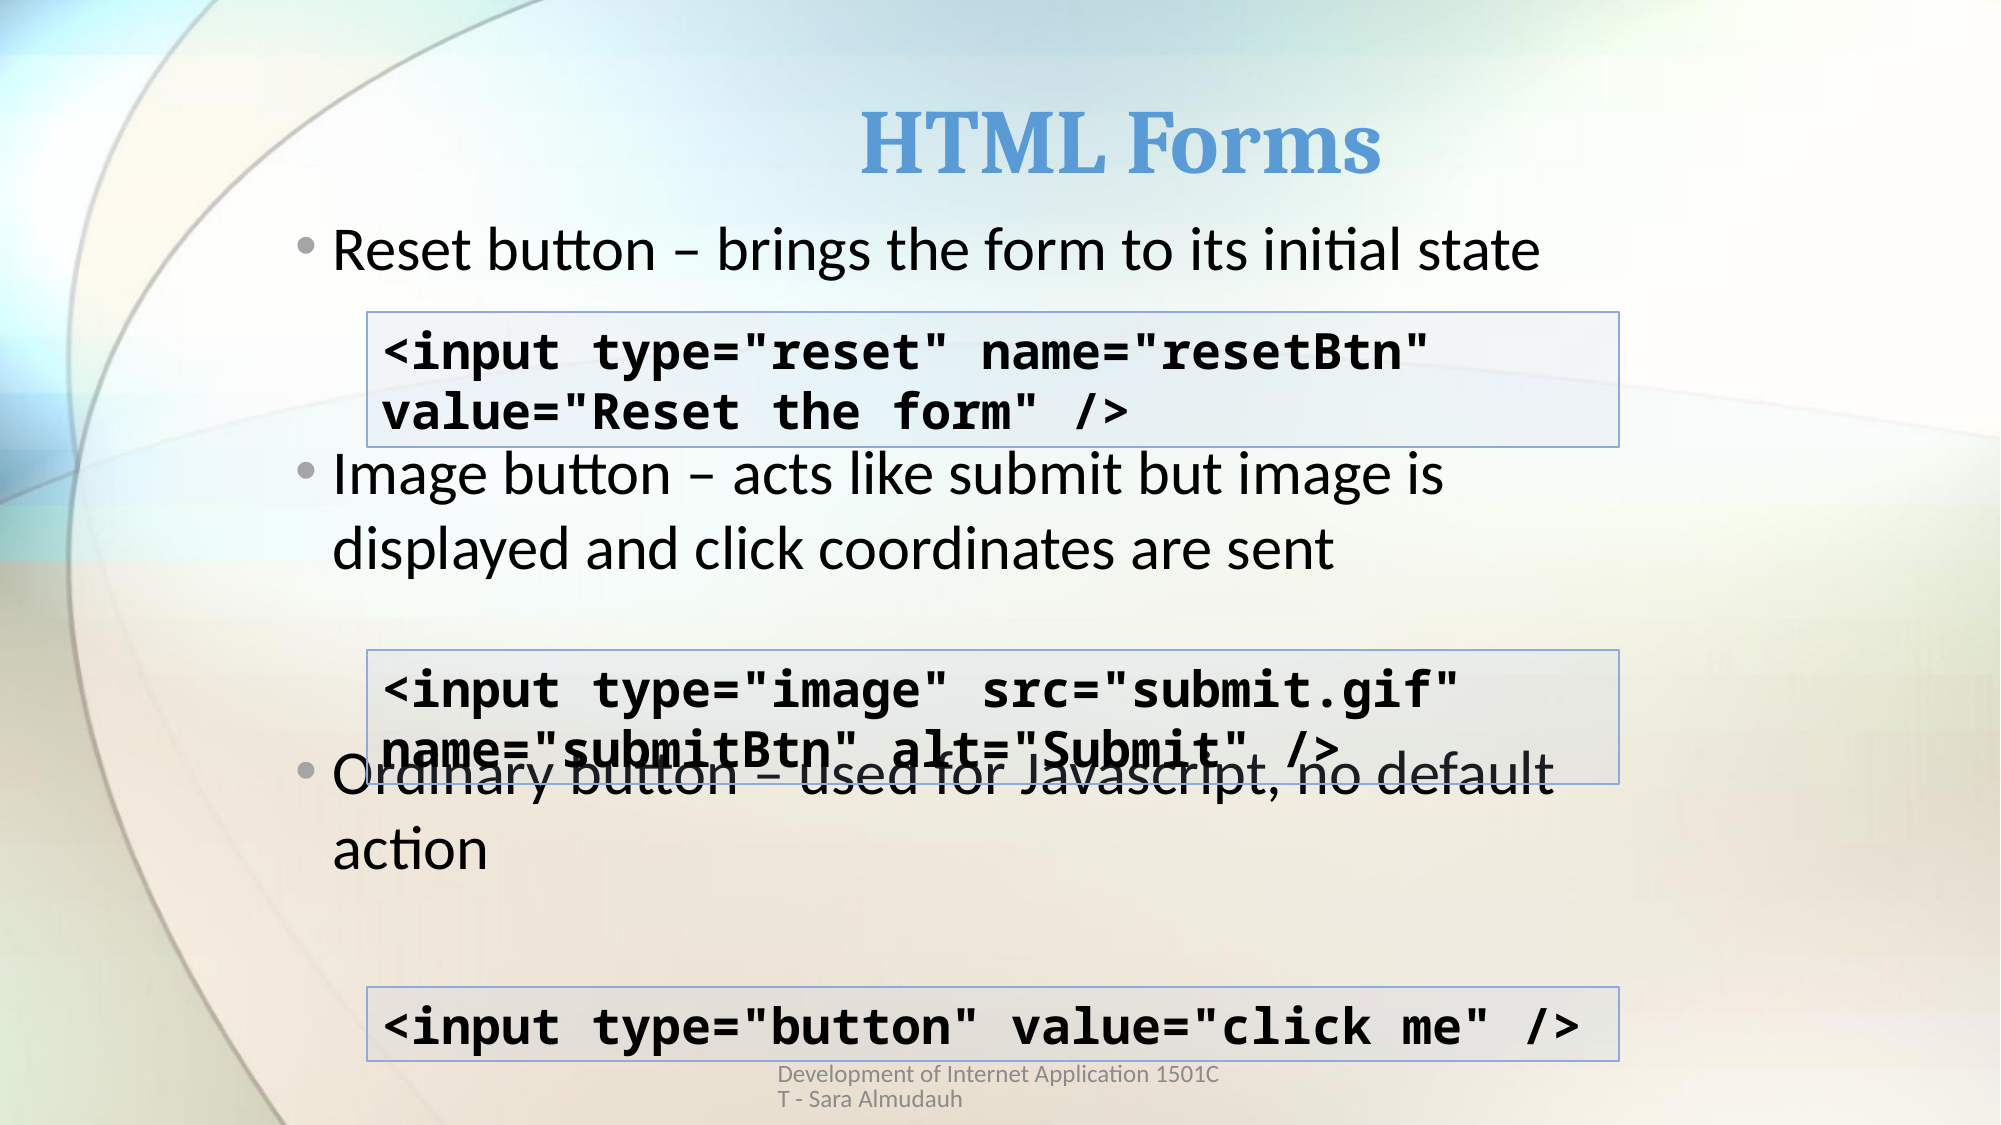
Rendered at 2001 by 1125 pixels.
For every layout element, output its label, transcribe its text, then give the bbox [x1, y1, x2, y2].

text_box <input type="image" src="submit.gif" name="submitBtn" alt="Submit" /> [366, 649, 1619, 785]
text_box <input type="reset" name="resetBtn" value="Reset the form" /> [366, 312, 1619, 448]
text_box <input type="button" value="click me" /> [366, 986, 1619, 1062]
picture [0, 0, 2001, 1125]
title HTML Forms [381, 59, 1863, 213]
list Reset button – brings the form to its initial state Image button – acts like submit but image is displayed and click coordinates are sent Ordinary button – used for Javascript, no default action [280, 200, 1706, 1125]
